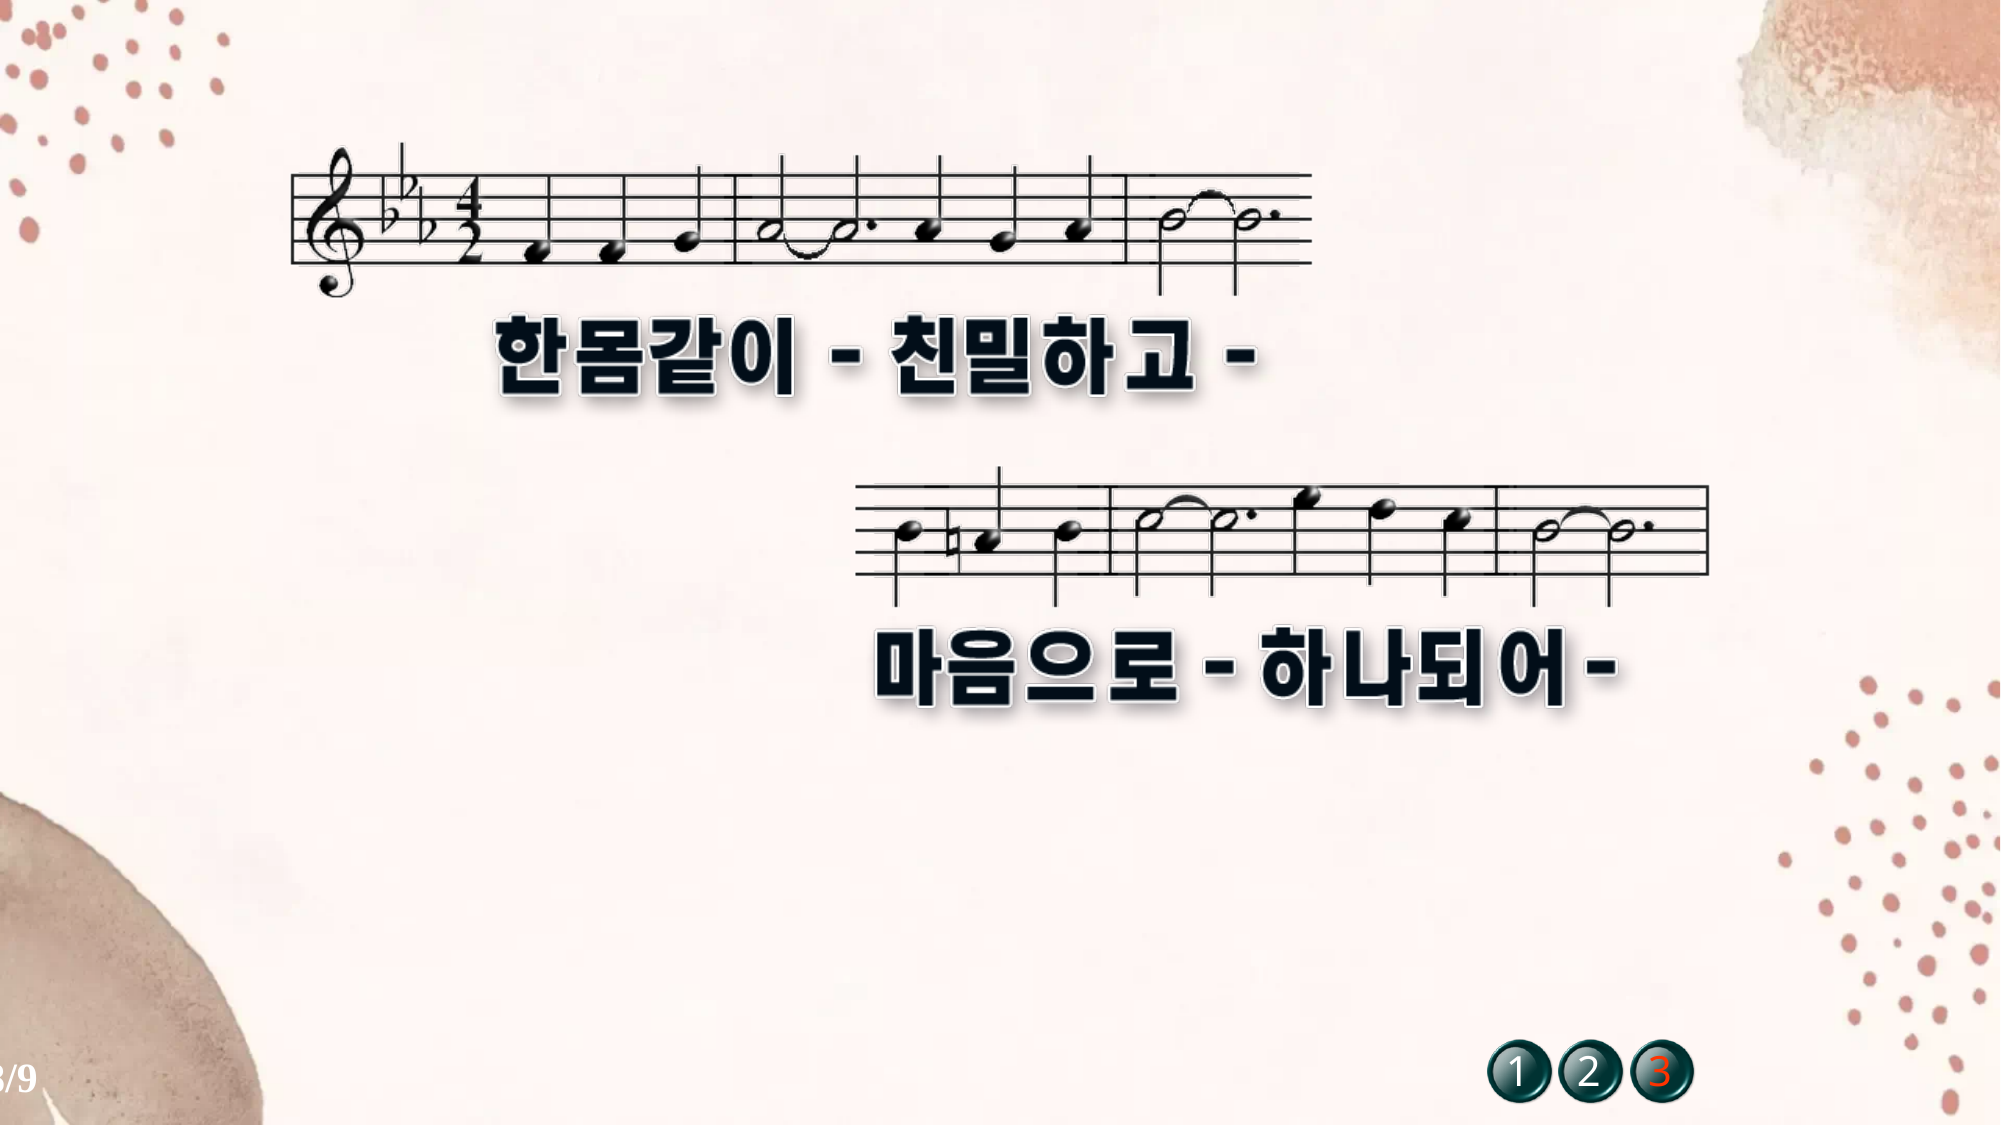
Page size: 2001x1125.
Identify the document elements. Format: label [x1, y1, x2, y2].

picture [0, 0, 2001, 1125]
text_box [1484, 1035, 1555, 1106]
text_box [1555, 1035, 1626, 1106]
text_box [1627, 1035, 1697, 1106]
